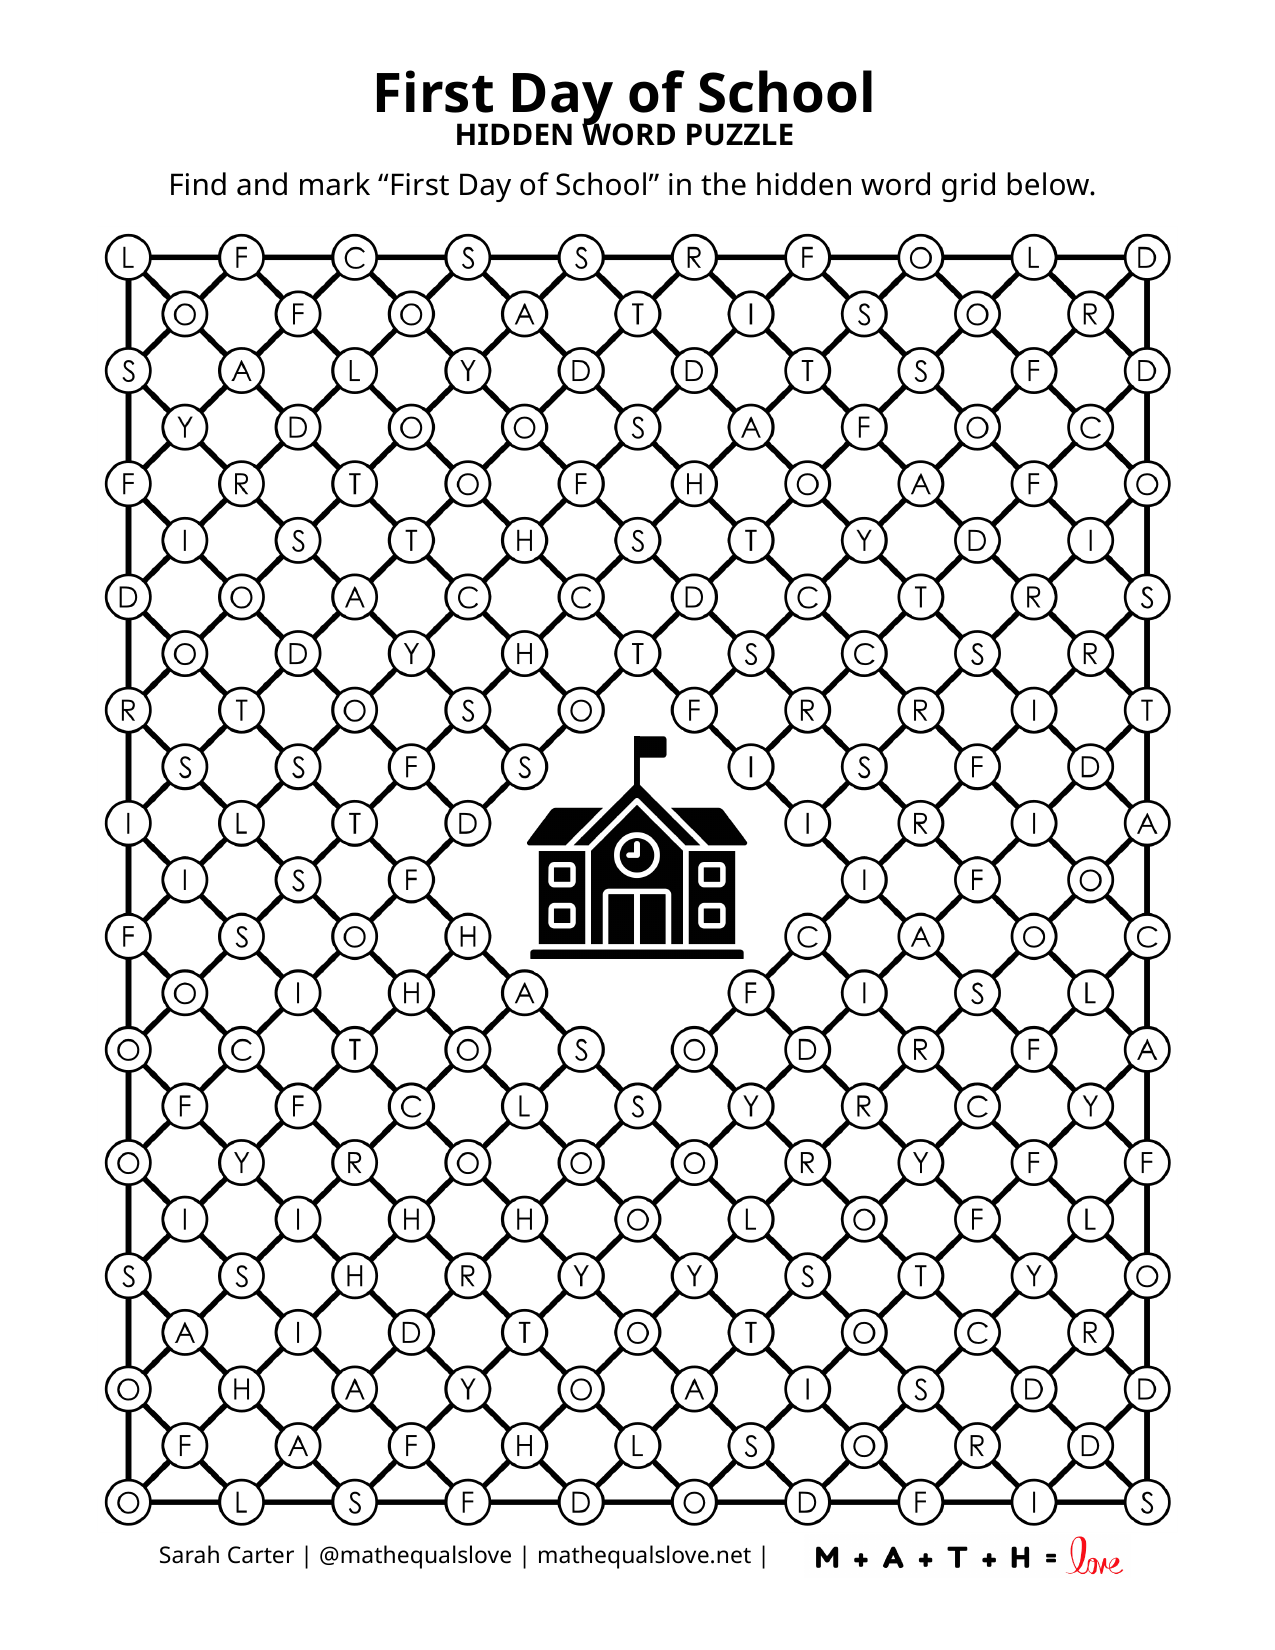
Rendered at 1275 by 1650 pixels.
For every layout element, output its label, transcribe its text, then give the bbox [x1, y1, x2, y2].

picture [97, 226, 1178, 1533]
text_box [143, 1533, 1132, 1579]
text_box HIDDEN WORD PUZZLE [319, 108, 930, 159]
text_box Find and mark “First Day of School” in the hidden word grid below. [110, 158, 1165, 209]
text_box First Day of School [302, 57, 947, 124]
